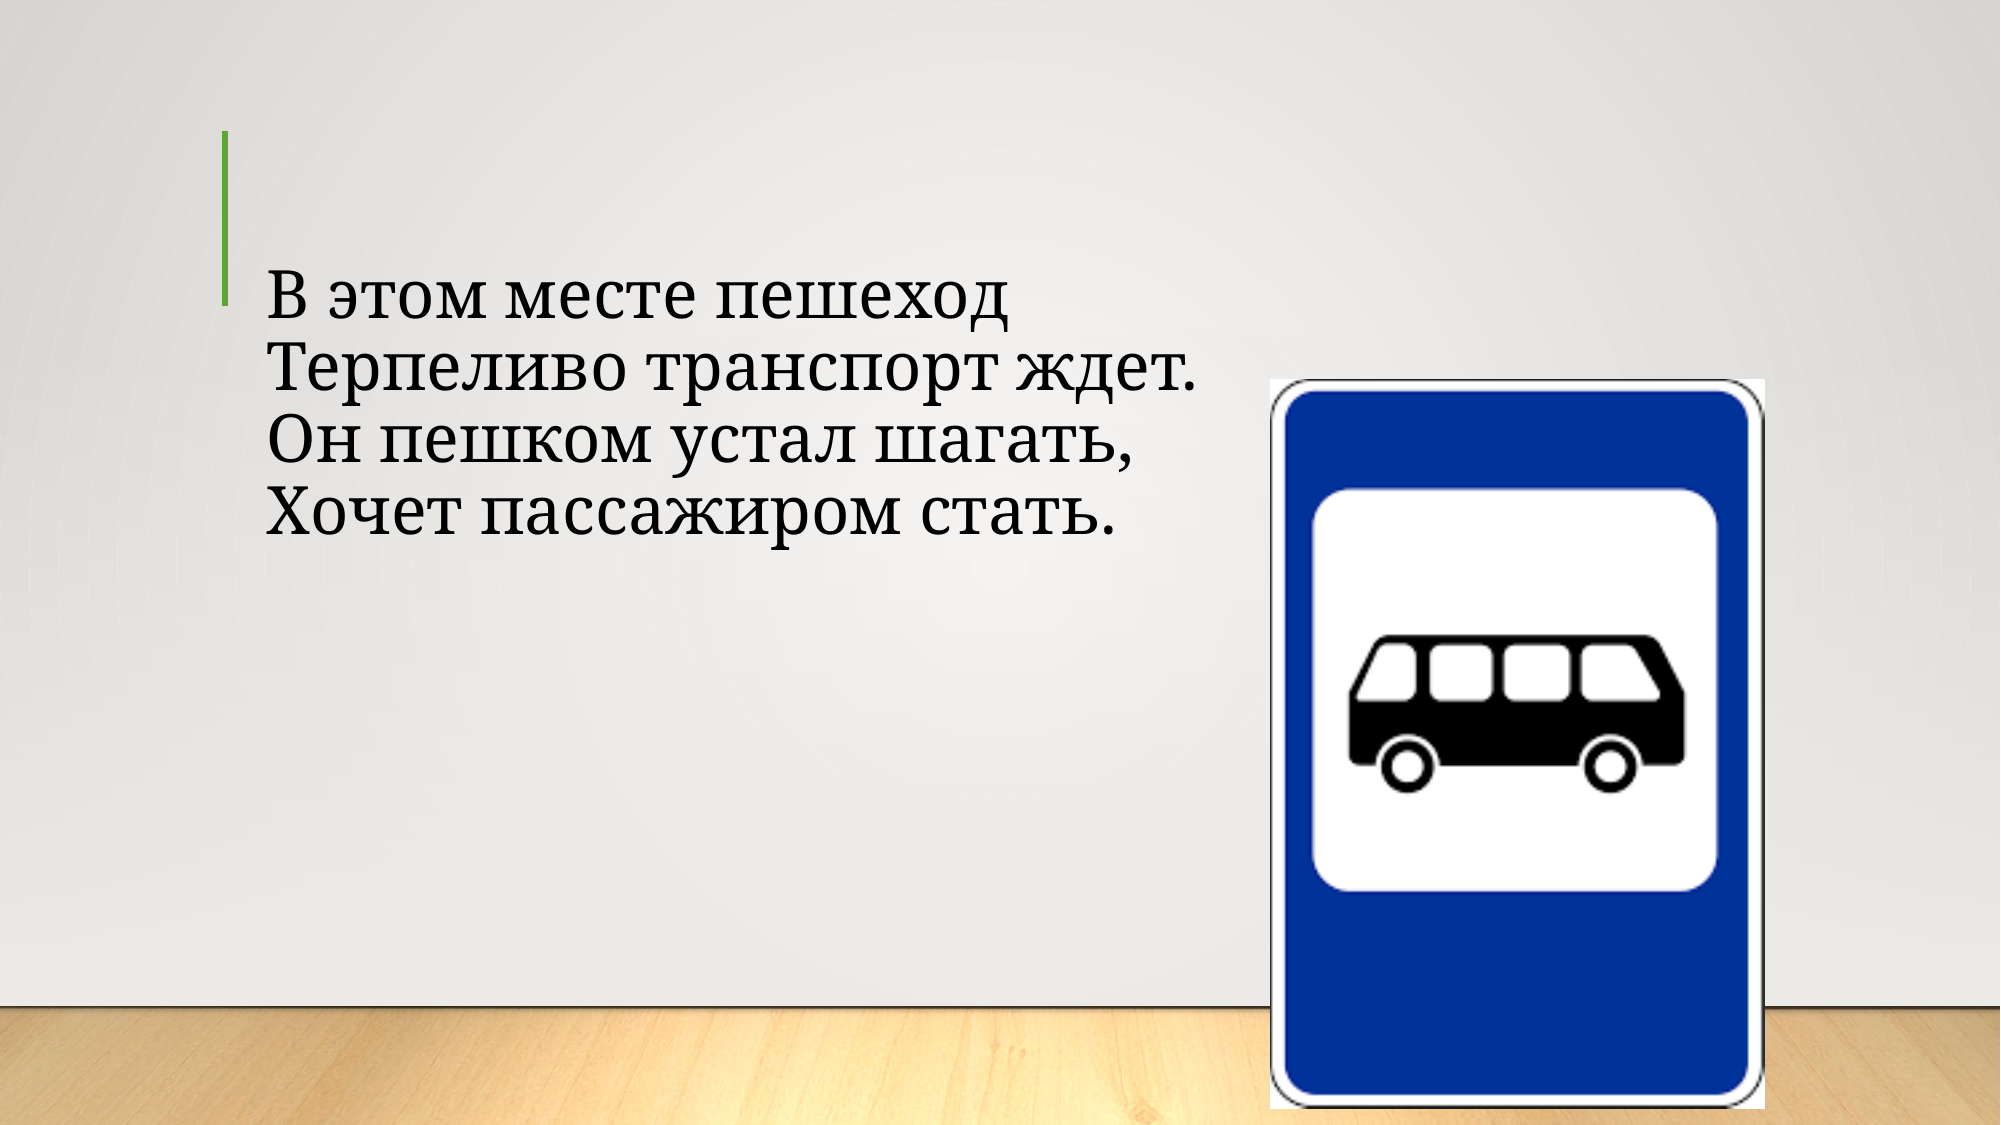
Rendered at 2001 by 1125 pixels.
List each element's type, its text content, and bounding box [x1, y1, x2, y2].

picture [0, 378, 2000, 1125]
title В этом месте пешеход Терпеливо транспорт ждет. Он пешком устал шагать, Хочет пассажиром стать. [251, 131, 1819, 637]
